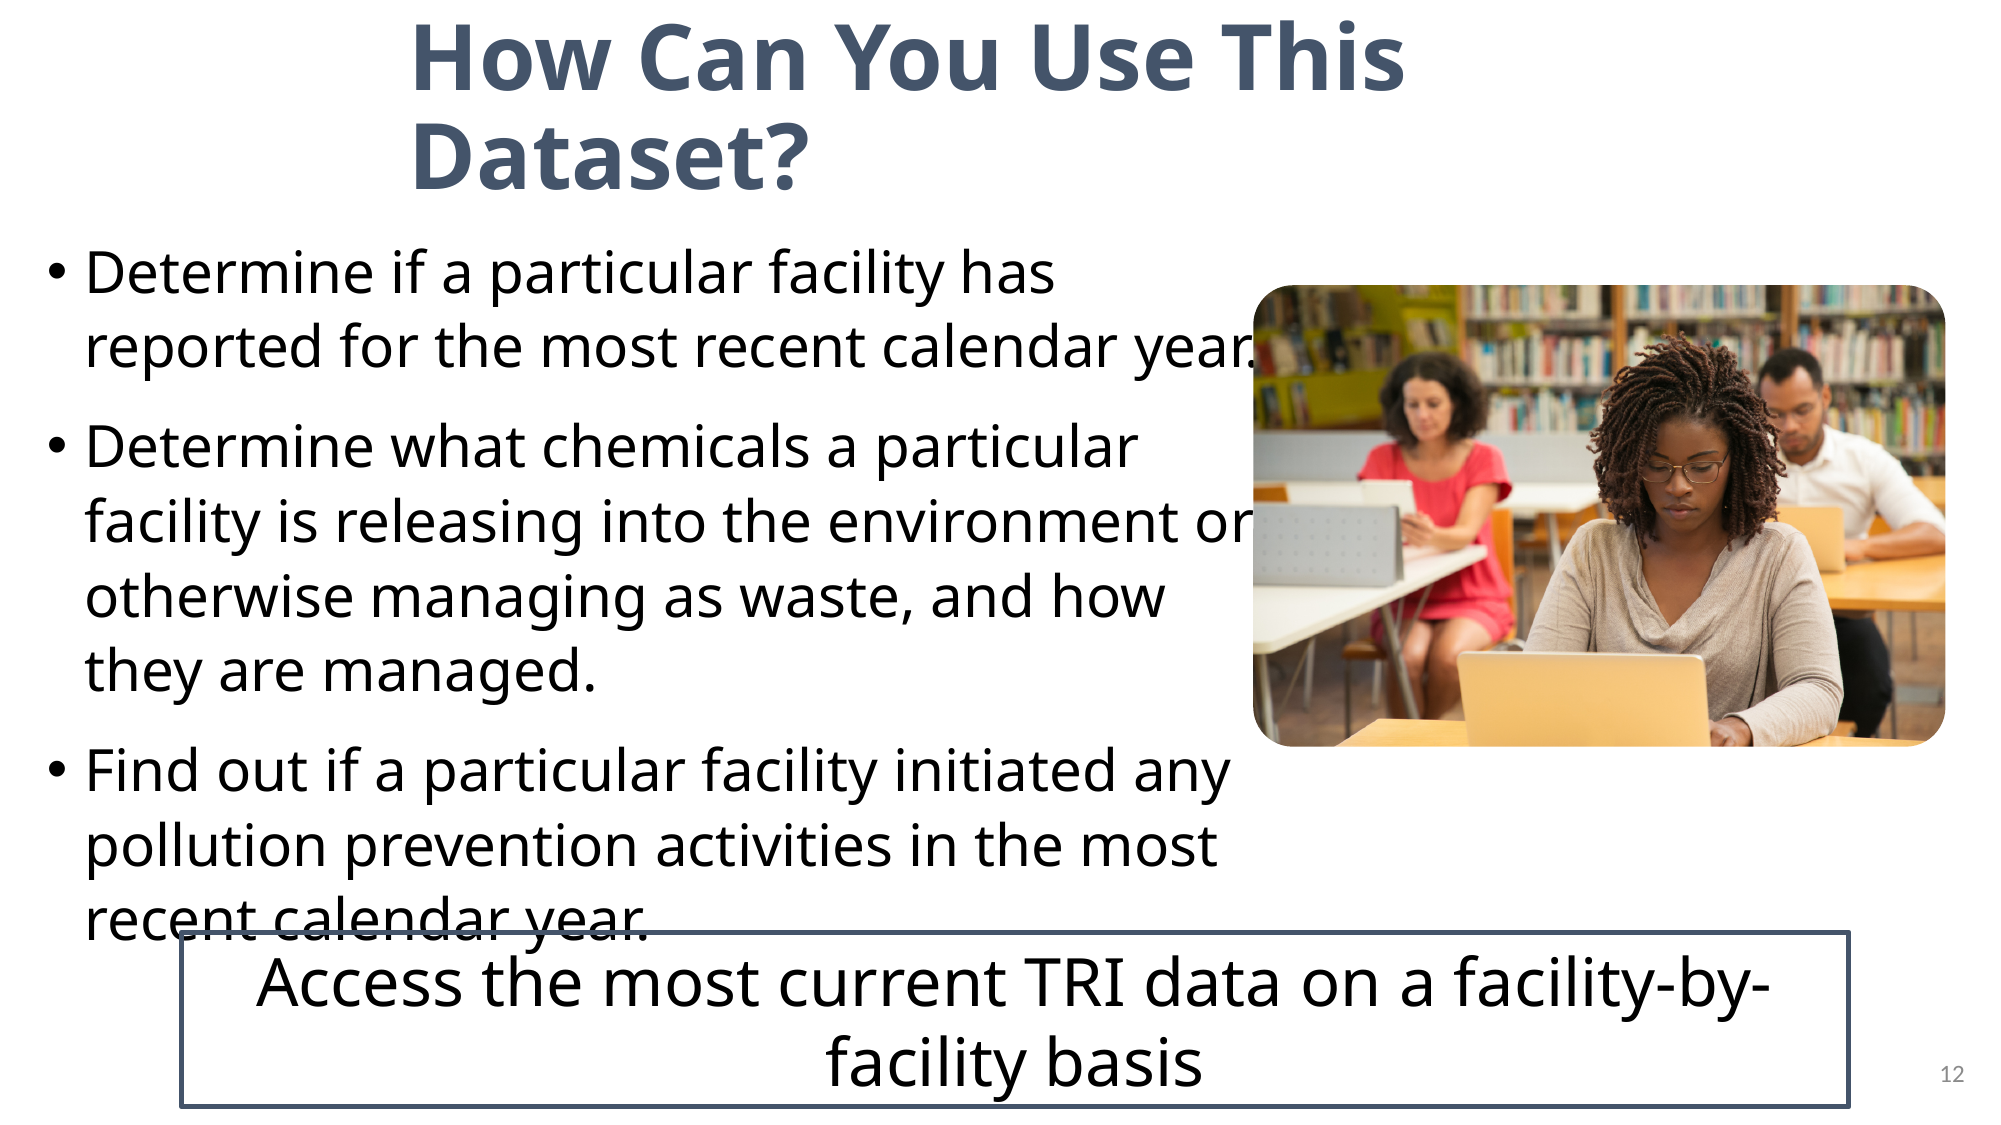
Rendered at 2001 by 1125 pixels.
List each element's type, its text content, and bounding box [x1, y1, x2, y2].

title How Can You Use This Dataset? [393, 37, 1585, 184]
text_box Access the most current TRI data on a facility-by-facility basis [181, 932, 1849, 1107]
list Determine if a particular facility has reported for the most recent calendar year. Determine what chemicals a particular facility is releasing into the environment or otherwise managing as waste, and how they are managed. Find out if a particular facility initiated any pollution prevention activities in the most recent calendar year. [31, 222, 1286, 1103]
picture [1253, 285, 1946, 747]
slide_number 12 [1529, 1042, 1980, 1103]
